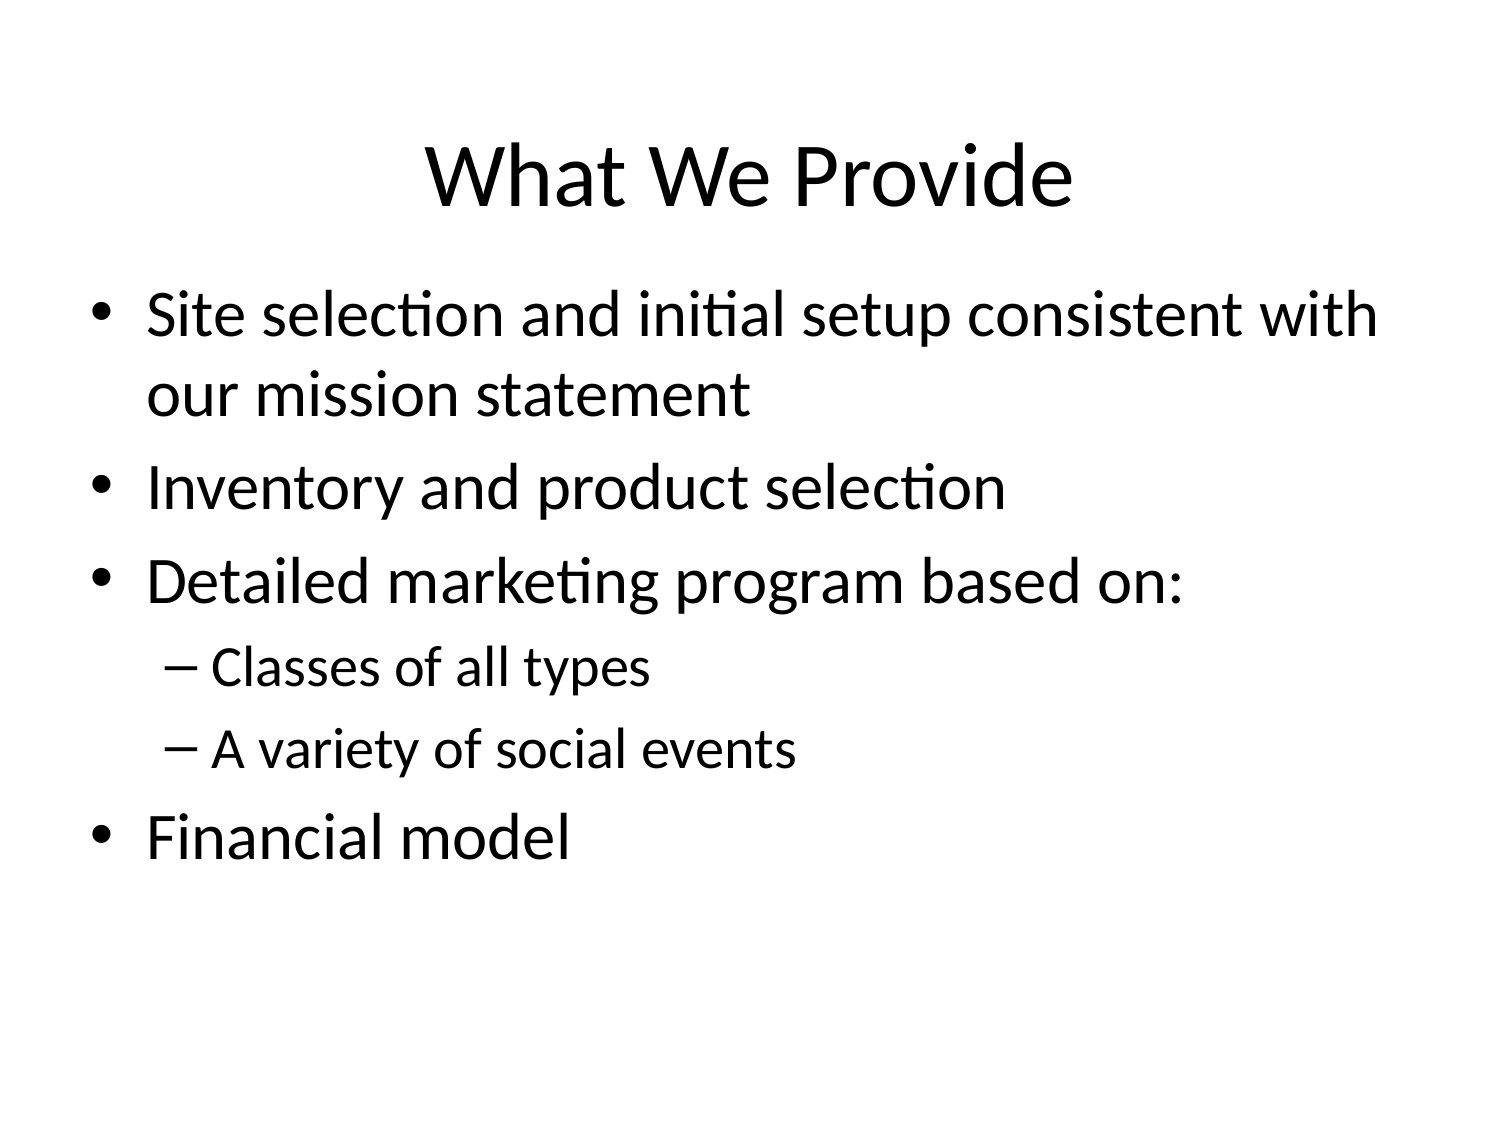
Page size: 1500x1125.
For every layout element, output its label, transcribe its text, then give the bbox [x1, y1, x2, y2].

list Site selection and initial setup consistent with our mission statement Inventory and product selection Detailed marketing program based on: Classes of all types A variety of social events Financial model [75, 262, 1425, 1005]
title What We Provide [75, 45, 1425, 233]
